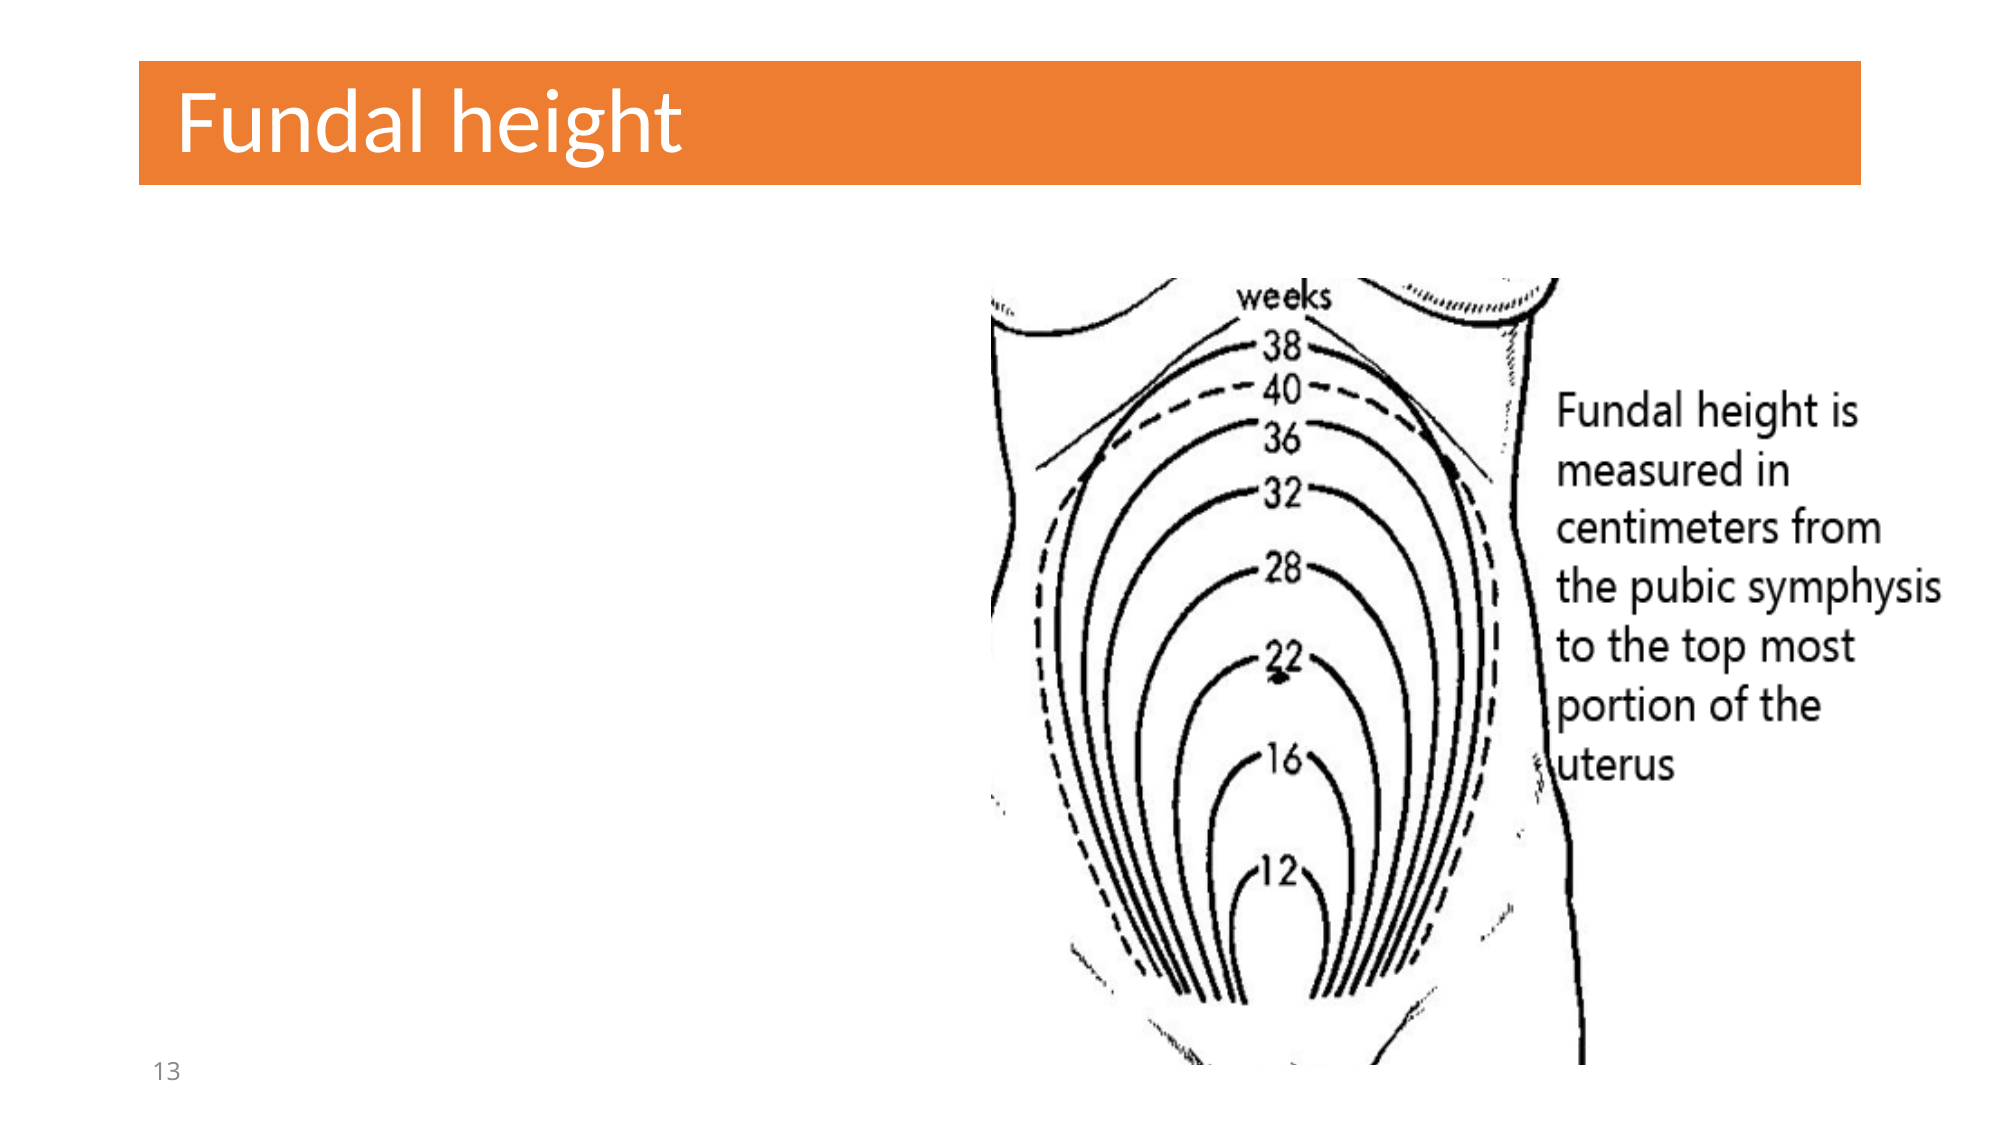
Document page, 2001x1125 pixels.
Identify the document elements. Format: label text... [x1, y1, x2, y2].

picture [922, 278, 1946, 1065]
title Fundal height [136, 58, 1864, 188]
slide_number 13 [137, 1042, 588, 1103]
